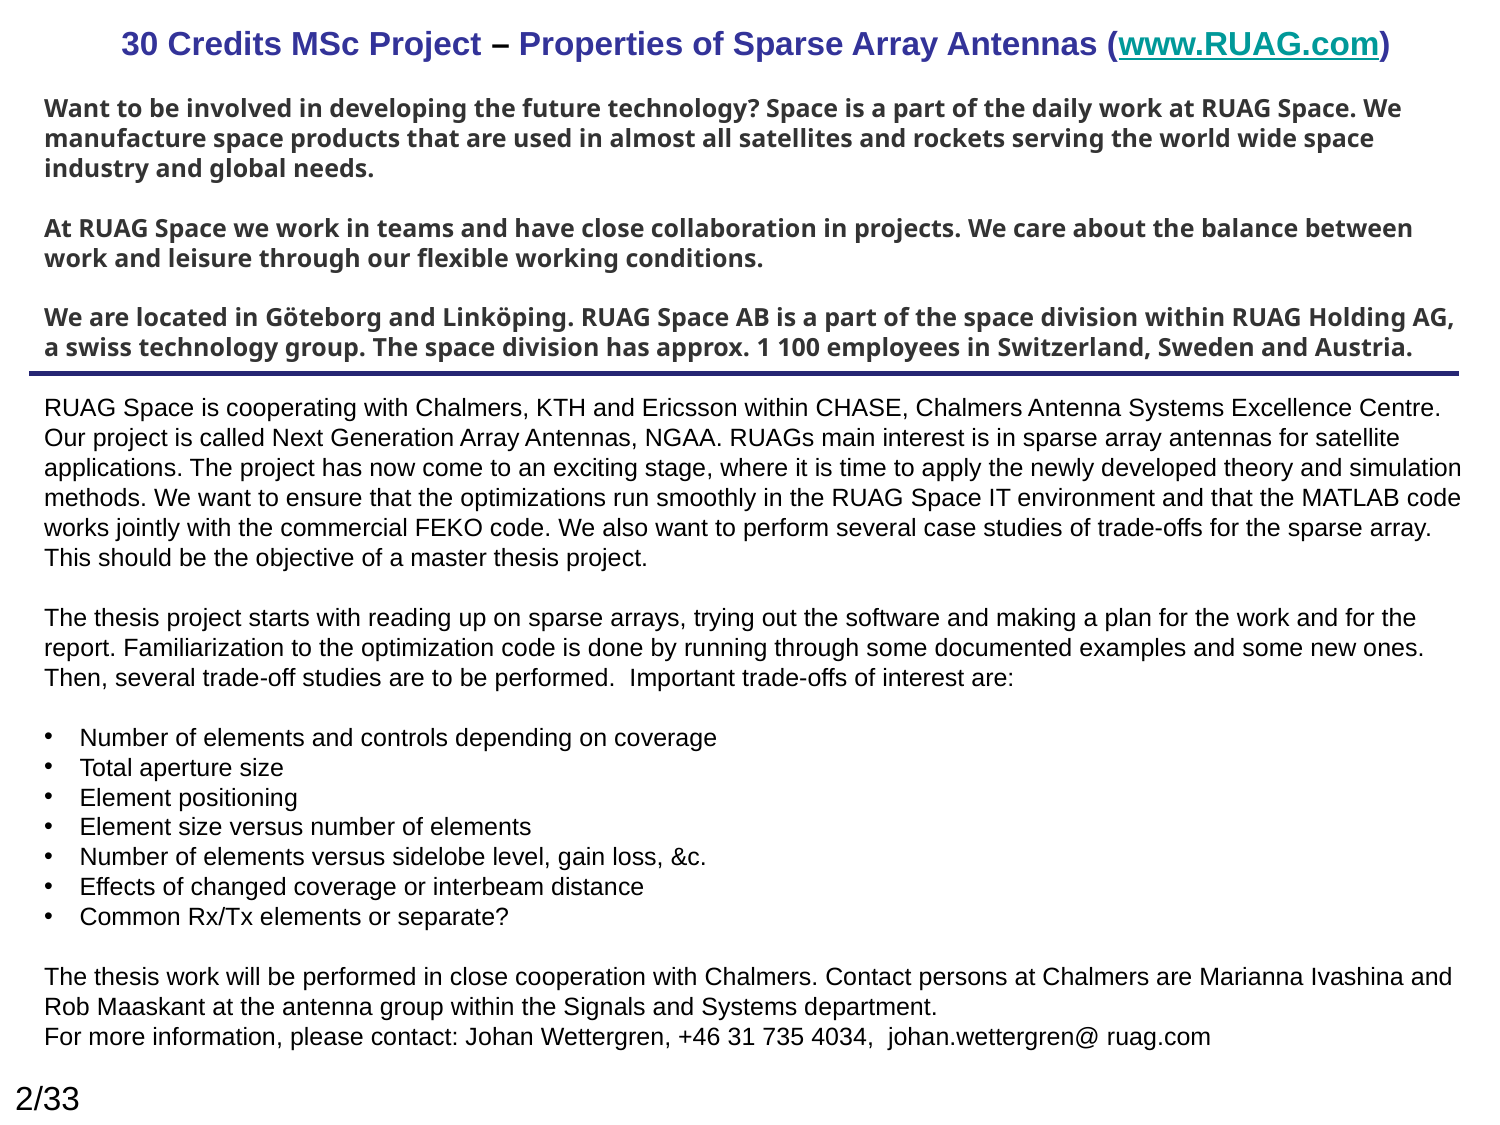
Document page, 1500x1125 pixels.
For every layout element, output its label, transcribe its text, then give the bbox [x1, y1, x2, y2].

text_box 30 Credits MSc Project – Properties of Sparse Array Antennas (www.RUAG.com) Want to be involved in developing the future technology? Space is a part of the daily work at RUAG Space. We manufacture space products that are used in almost all satellites and rockets serving the world wide space industry and global needs. At RUAG Space we work in teams and have close collaboration in projects. We care about the balance between work and leisure through our flexible working conditions. We are located in Göteborg and Linköping. RUAG Space AB is a part of the space division within RUAG Holding AG, a swiss technology group. The space division has approx. 1 100 employees in Switzerland, Sweden and Austria. RUAG Space is cooperating with Chalmers, KTH and Ericsson within CHASE, Chalmers Antenna Systems Excellence Centre. Our project is called Next Generation Array Antennas, NGAA. RUAGs main interest is in sparse array antennas for satellite applications. The project has now come to an exciting stage, where it is time to apply the newly developed theory and simulation methods. We want to ensure that the optimizations run smoothly in the RUAG Space IT environment and that the MATLAB code works jointly with the commercial FEKO code. We also want to perform several case studies of trade-offs for the sparse array. This should be the objective of a master thesis project. The thesis project starts with reading up on sparse arrays, trying out the software and making a plan for the work and for the report. Familiarization to the optimization code is done by running through some documented examples and some new ones. Then, several trade-off studies are to be performed. Important trade-offs of interest are: Number of elements and controls depending on coverage Total aperture size Element positioning Element size versus number of elements Number of elements versus sidelobe level, gain loss, &c. Effects of changed coverage or interbeam distance Common Rx/Tx elements or separate? The thesis work will be performed in close cooperation with Chalmers. Contact persons at Chalmers are Marianna Ivashina and Rob Maaskant at the antenna group within the Signals and Systems department. For more information, please contact: Johan Wettergren, +46 31 735 4034, johan.wettergren@ ruag.com [29, 15, 1483, 1058]
